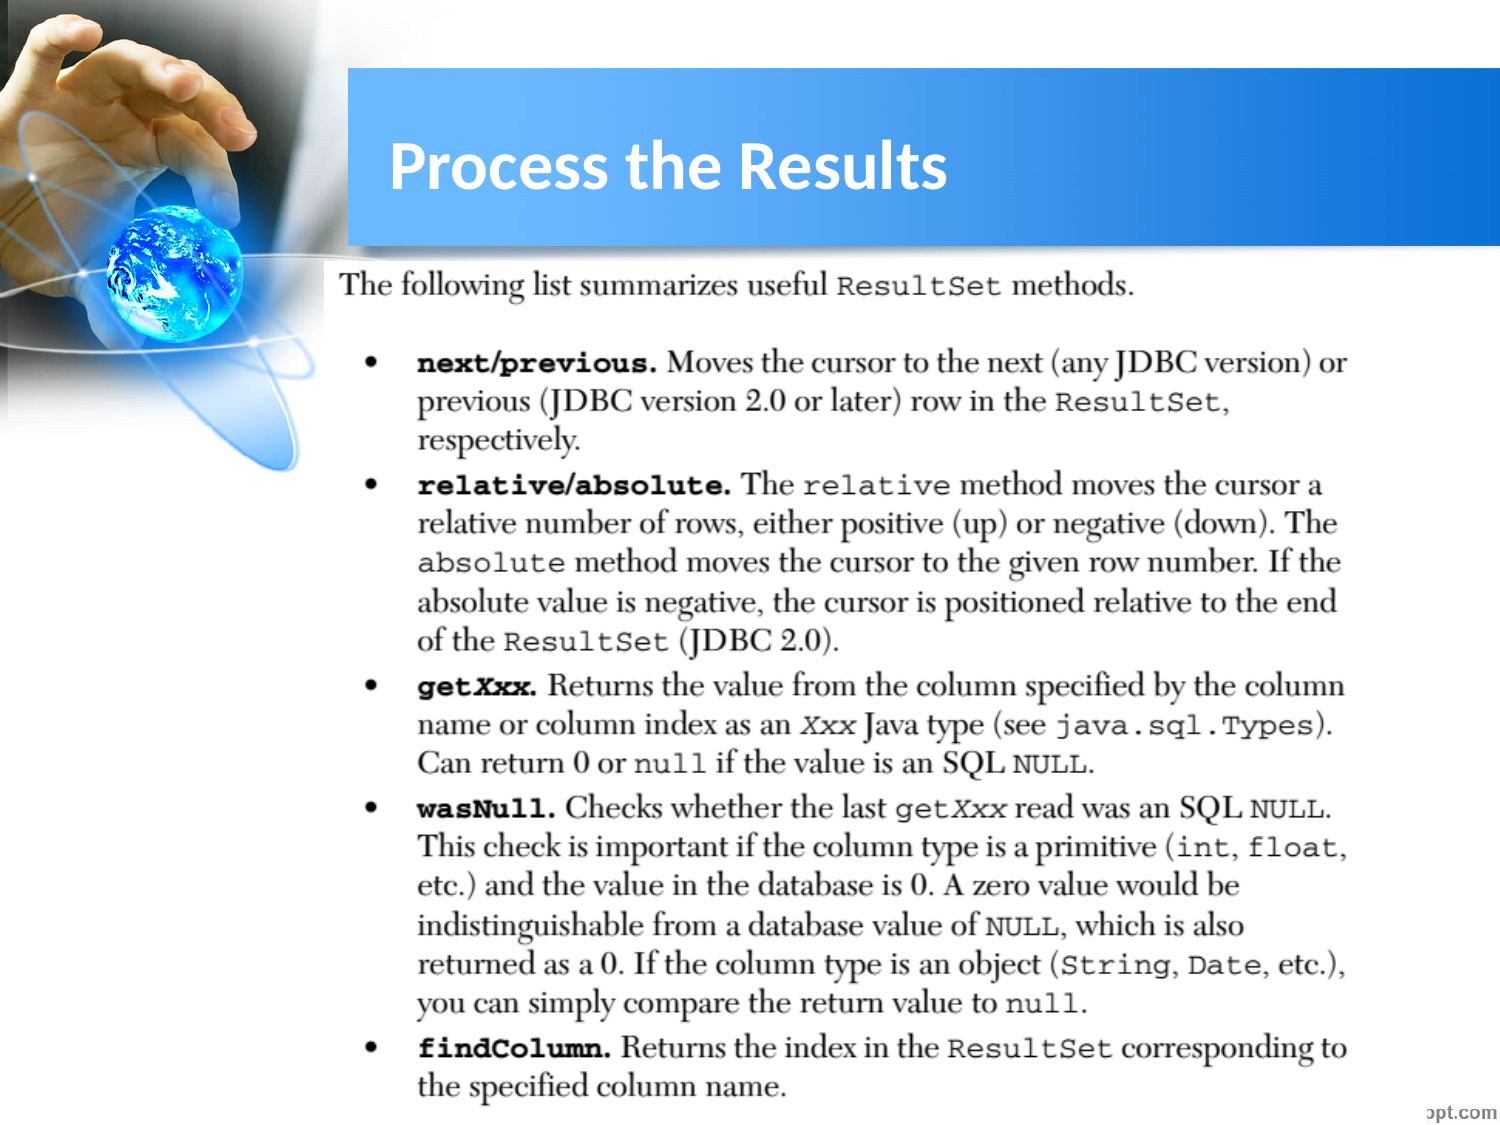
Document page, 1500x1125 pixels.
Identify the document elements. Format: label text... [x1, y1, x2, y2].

picture [0, 0, 1500, 1125]
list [323, 261, 1427, 1125]
title Process the Results [374, 111, 1452, 212]
